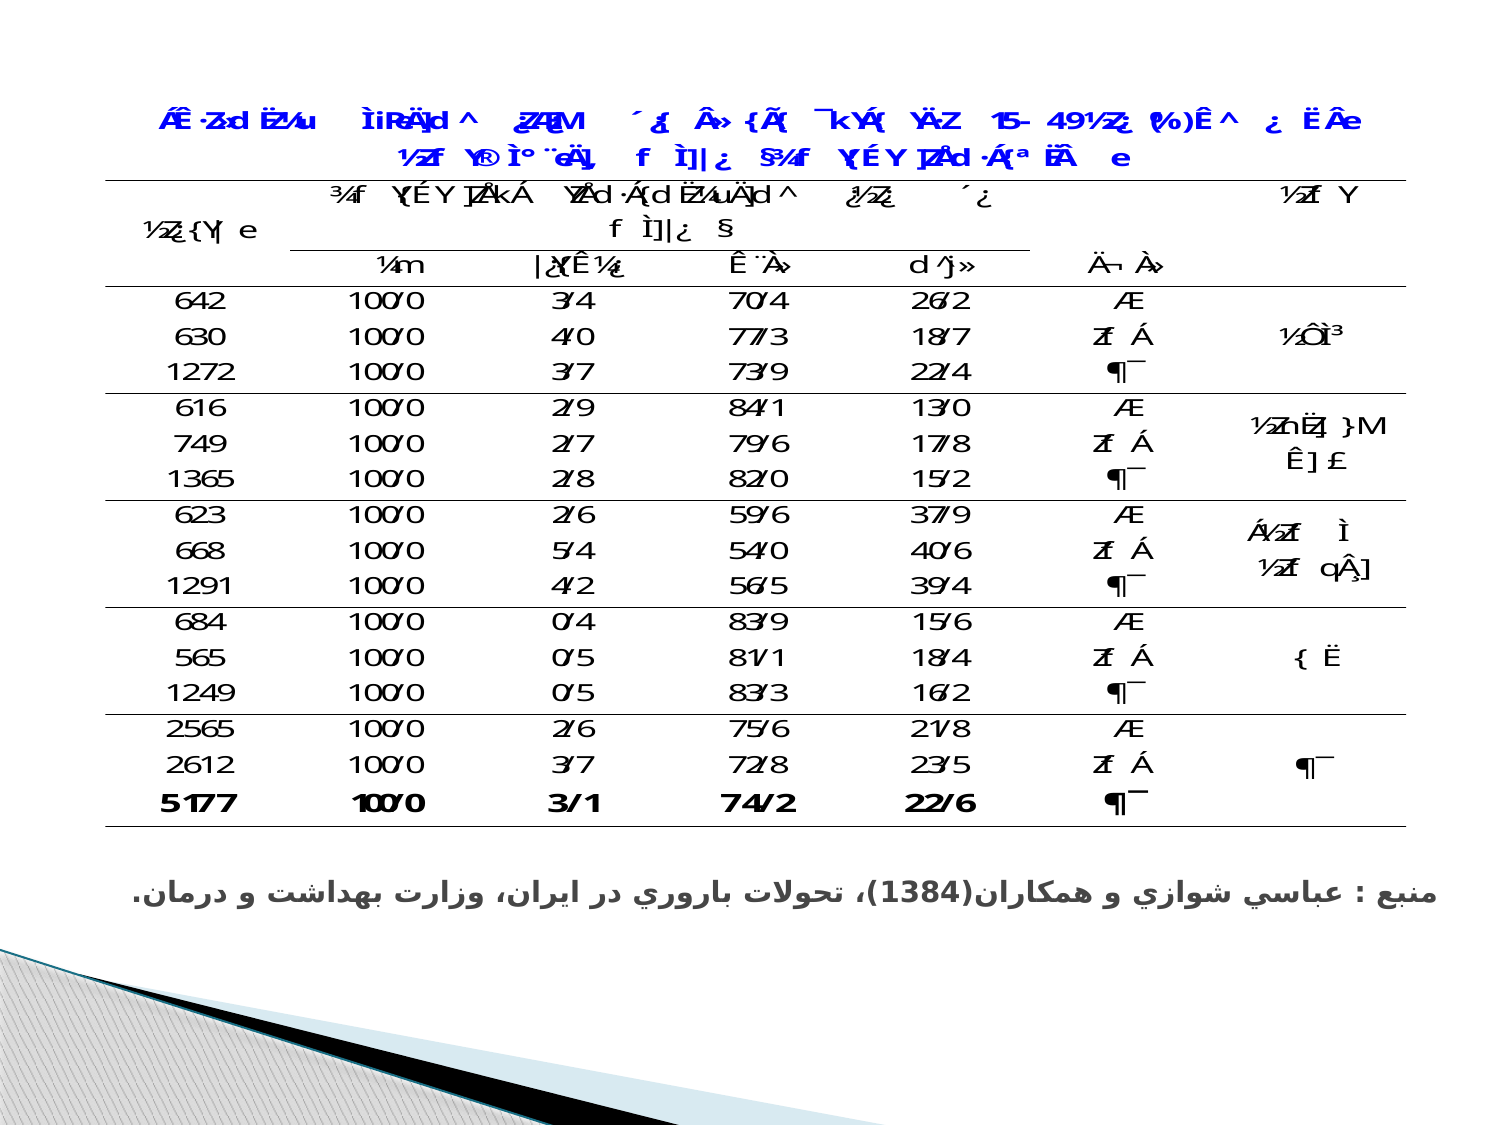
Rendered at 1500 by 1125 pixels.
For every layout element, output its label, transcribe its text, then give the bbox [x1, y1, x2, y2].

title منبع : عباسي شوازي و همكاران(1384)، تحولات باروري در ايران، وزارت بهداشت و درمان. [105, 878, 1454, 938]
picture [105, 105, 1407, 856]
